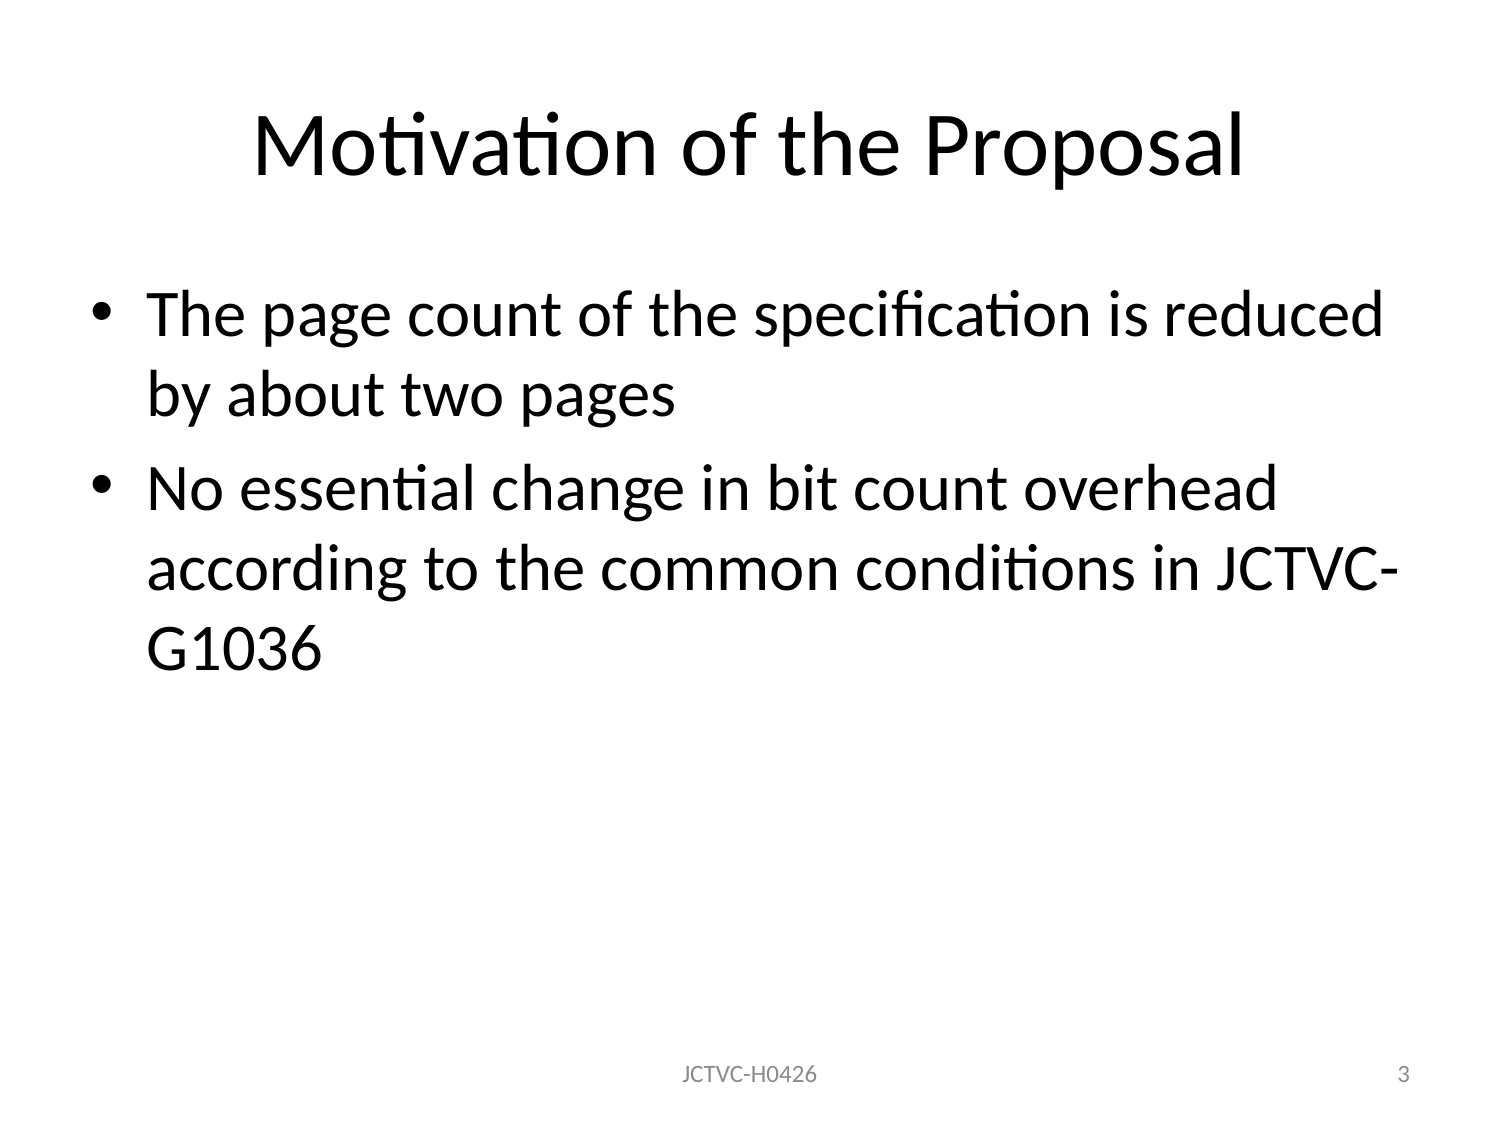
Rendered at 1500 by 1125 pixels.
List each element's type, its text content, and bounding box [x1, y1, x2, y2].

footer JCTVC-H0426 [512, 1042, 988, 1103]
title Motivation of the Proposal [75, 45, 1425, 233]
list The page count of the specification is reduced by about two pages No essential change in bit count overhead according to the common conditions in JCTVC-G1036 [75, 262, 1425, 1005]
slide_number 3 [1074, 1042, 1425, 1103]
